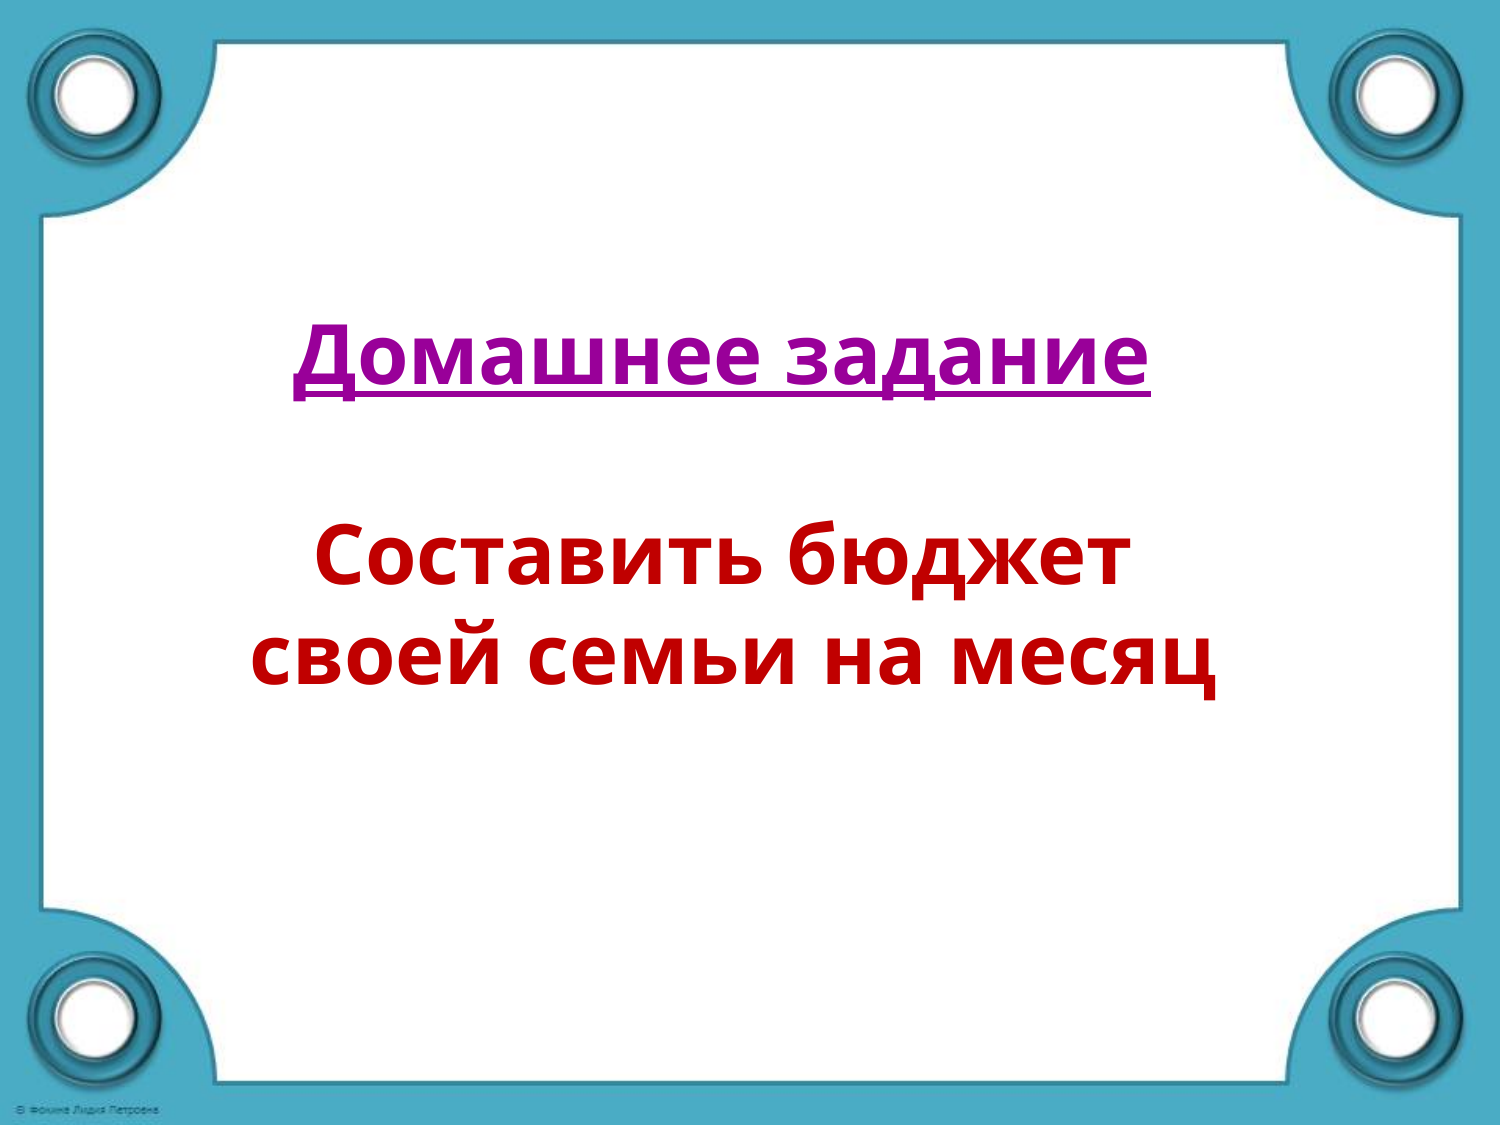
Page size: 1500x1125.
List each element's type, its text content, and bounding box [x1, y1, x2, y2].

text_box Домашнее задание Составить бюджет своей семьи на месяц [210, 93, 1235, 709]
picture [0, 0, 1500, 1125]
